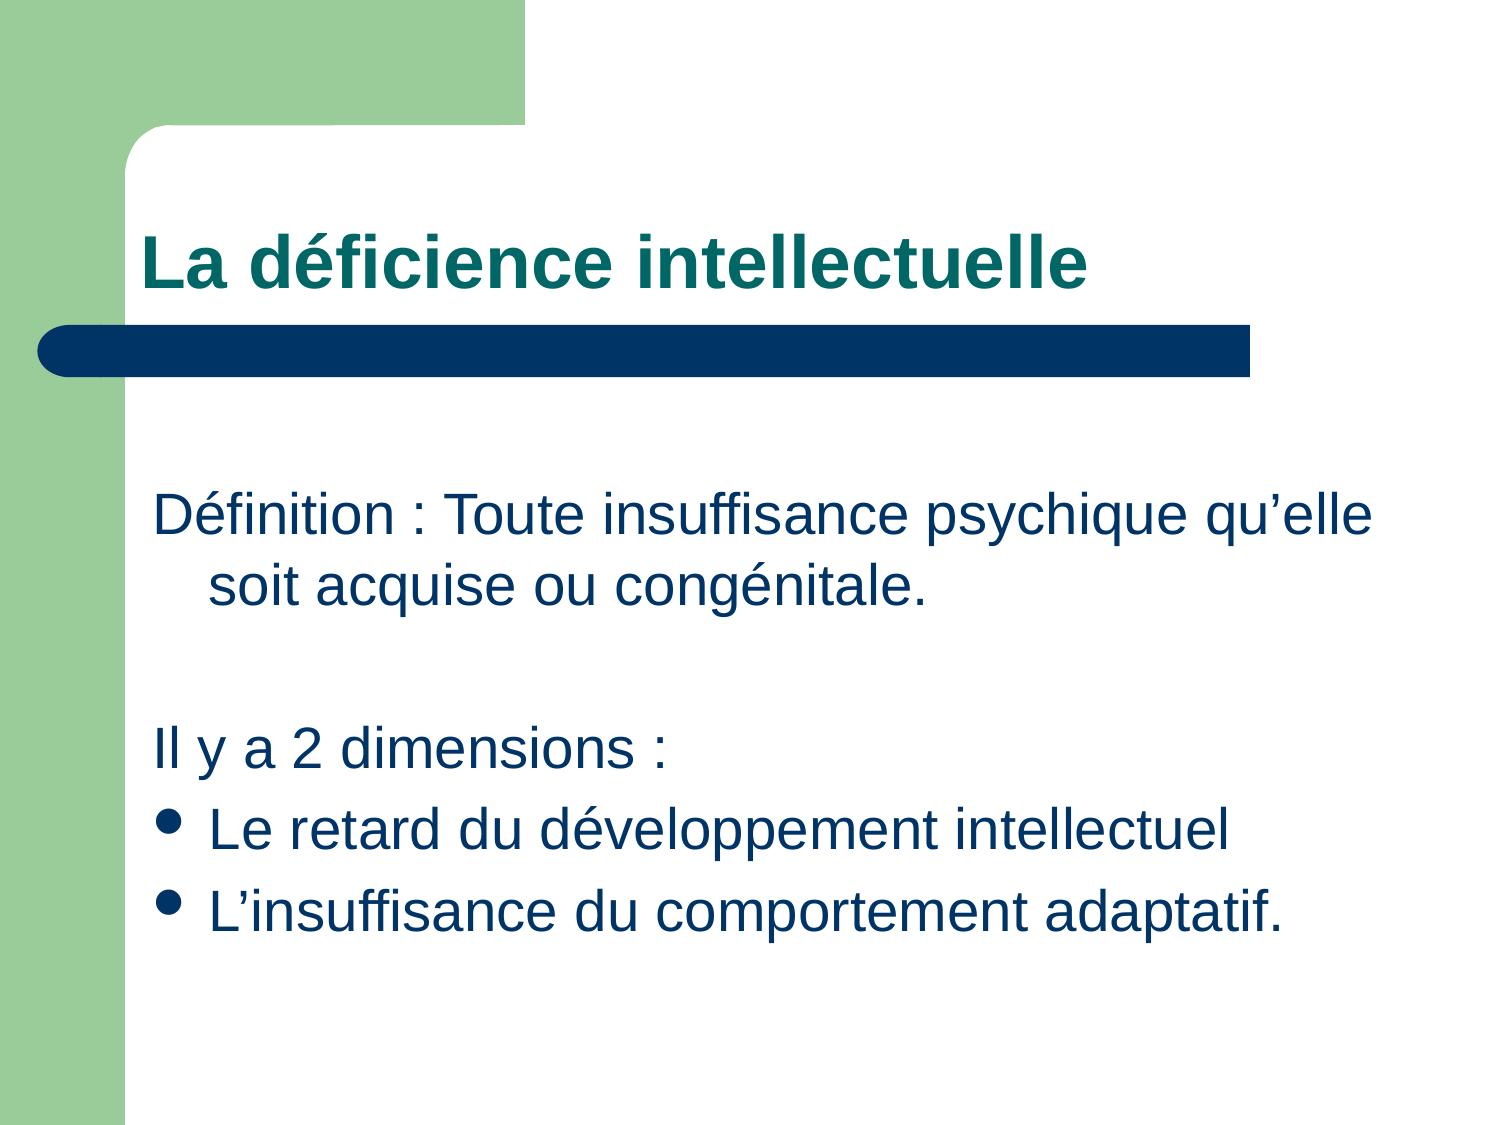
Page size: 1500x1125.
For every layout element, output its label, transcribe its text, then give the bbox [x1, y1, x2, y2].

title La déficience intellectuelle [125, 125, 1425, 313]
list Définition : Toute insuffisance psychique qu’elle soit acquise ou congénitale. Il y a 2 dimensions : Le retard du développement intellectuel L’insuffisance du comportement adaptatif. [137, 387, 1400, 999]
